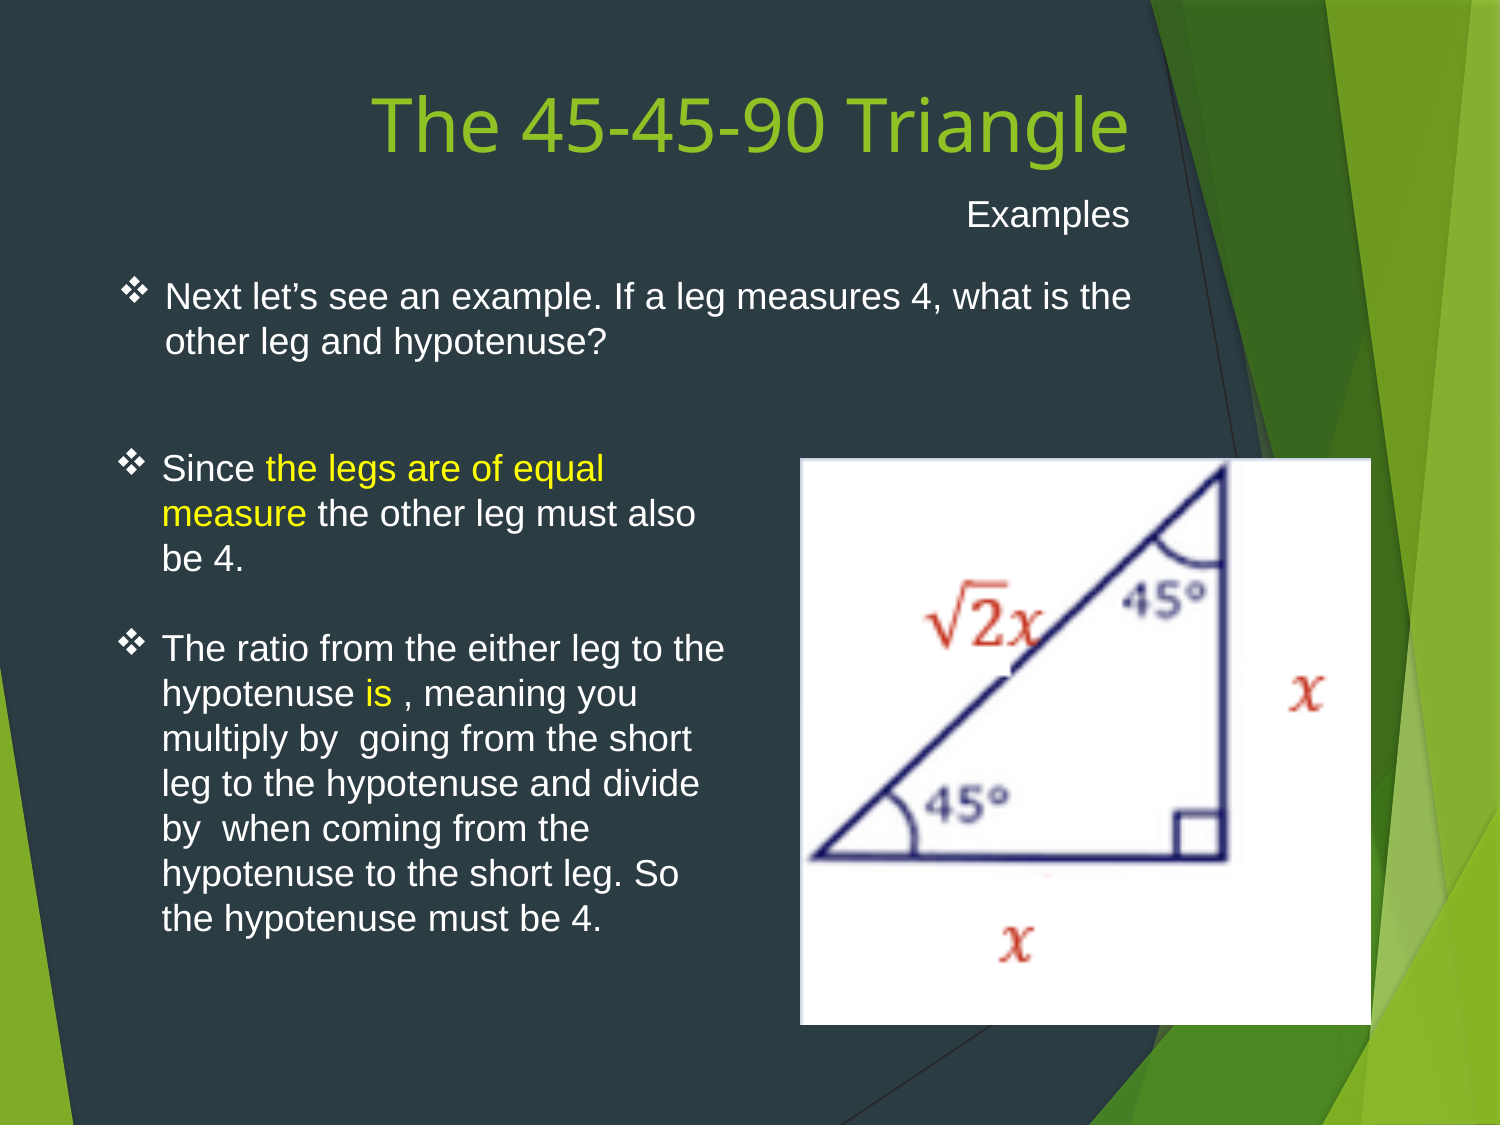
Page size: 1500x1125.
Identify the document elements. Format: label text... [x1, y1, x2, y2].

list [99, 243, 1142, 438]
text_box Examples [951, 182, 1146, 243]
picture [799, 457, 1371, 1025]
title The 45-45-90 Triangle [105, 70, 1147, 183]
text_box Next let’s see an example. If a leg measures 4, what is the other leg and hypotenuse? [103, 264, 1204, 370]
